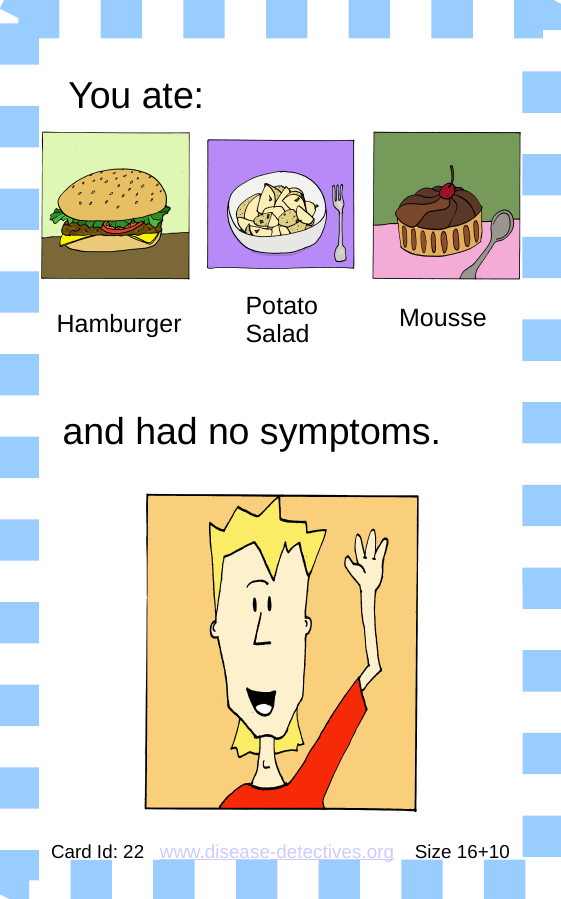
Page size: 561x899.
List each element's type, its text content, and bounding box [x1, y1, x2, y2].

picture [206, 139, 356, 270]
text_box Card Id: 22 www.disease-detectives.org Size 16+10 [35, 832, 525, 869]
text_box Potato Salad [230, 283, 350, 354]
text_box Mousse [384, 295, 521, 338]
text_box [18, 17, 544, 881]
picture [143, 489, 421, 814]
picture [41, 131, 190, 280]
picture [372, 131, 521, 280]
text_box Hamburger [41, 301, 230, 344]
